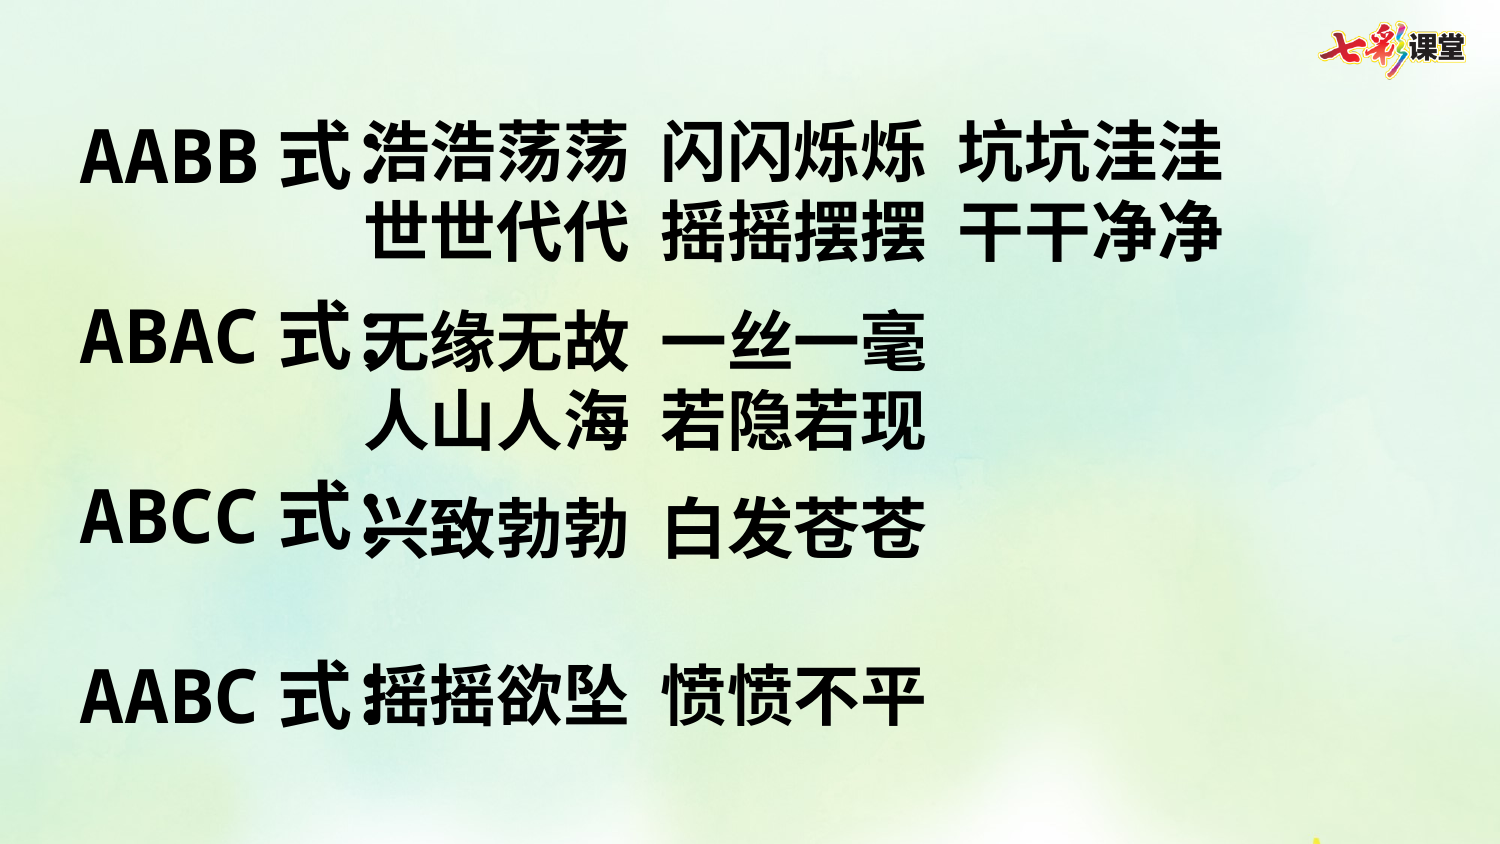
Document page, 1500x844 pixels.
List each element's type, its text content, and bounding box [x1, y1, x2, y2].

text_box 浩浩荡荡 闪闪烁烁 坑坑洼洼 世世代代 摇摇摆摆 干干净净 [348, 102, 1365, 278]
text_box 兴致勃勃 白发苍苍 [348, 479, 1058, 575]
text_box AABB式： ABAC式： ABCC式： AABC式： [64, 101, 396, 826]
text_box 无缘无故 一丝一毫 人山人海 若隐若现 [348, 291, 998, 467]
picture [0, 0, 1500, 844]
text_box 摇摇欲坠 愤愤不平 [348, 646, 987, 741]
